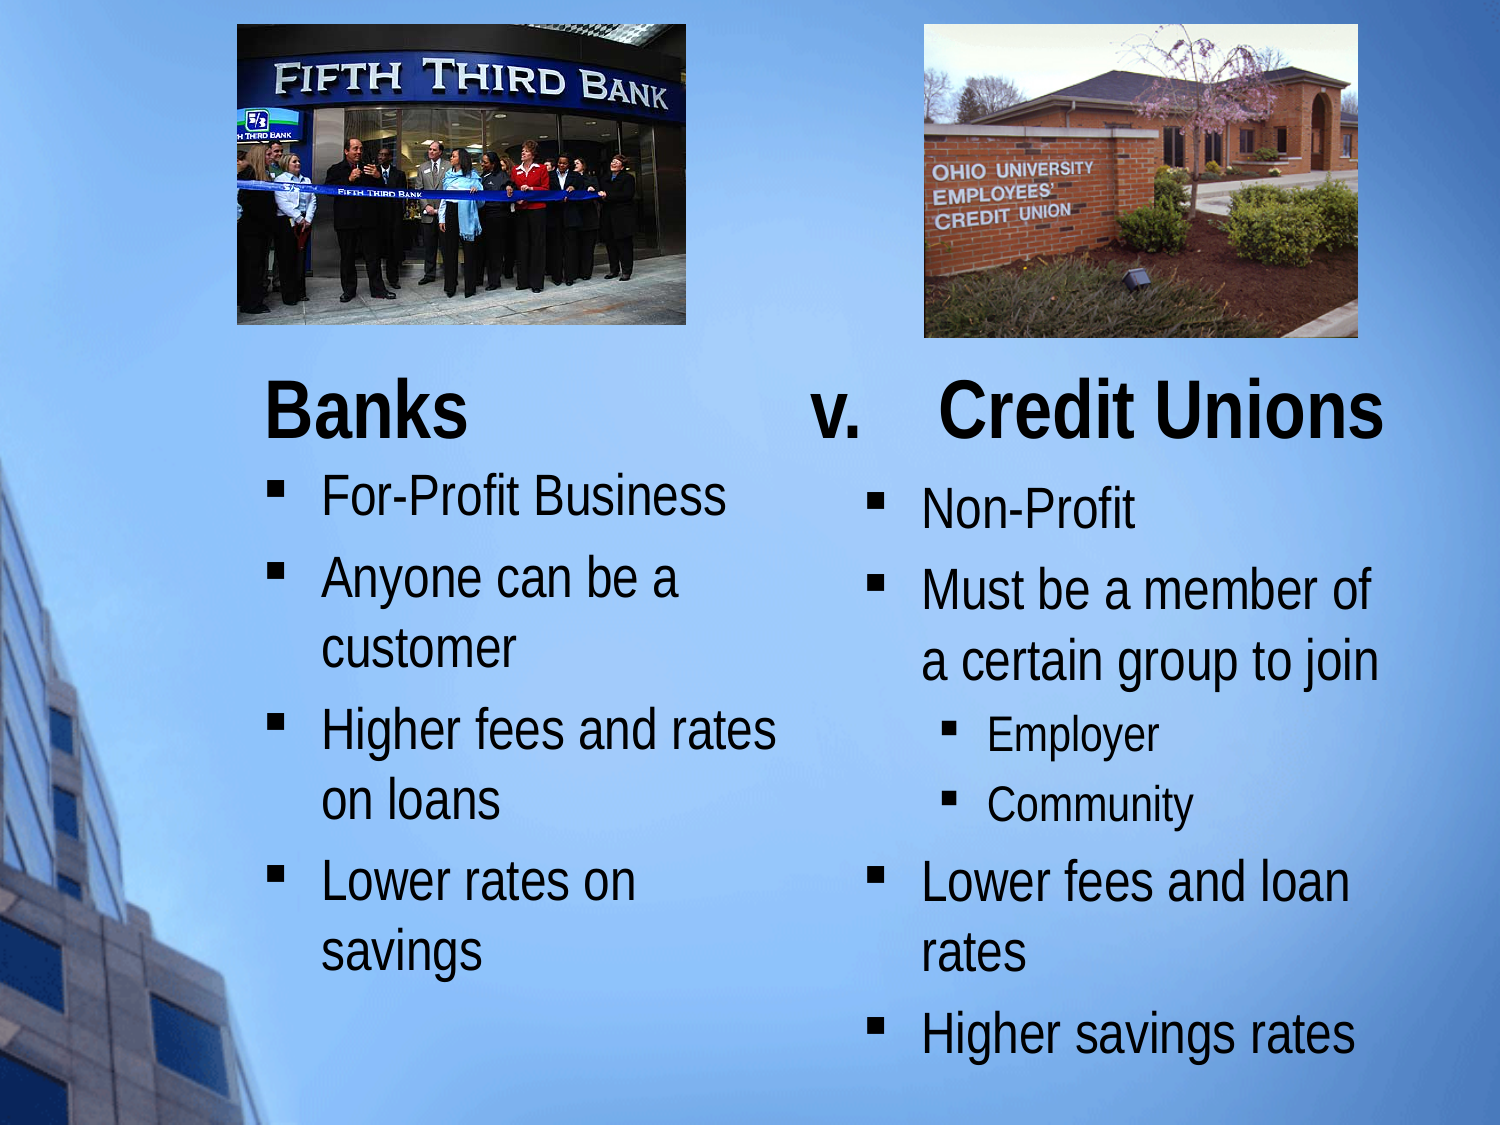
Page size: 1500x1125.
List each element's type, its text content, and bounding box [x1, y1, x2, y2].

list For-Profit Business Anyone can be a customer Higher fees and rates on loans Lower rates on savings [249, 449, 819, 1026]
picture [0, 0, 1500, 1125]
title Banks v. Credit Unions [249, 237, 1413, 463]
list Non-Profit Must be a member of a certain group to join Employer Community Lower fees and loan rates Higher savings rates [849, 462, 1419, 1038]
